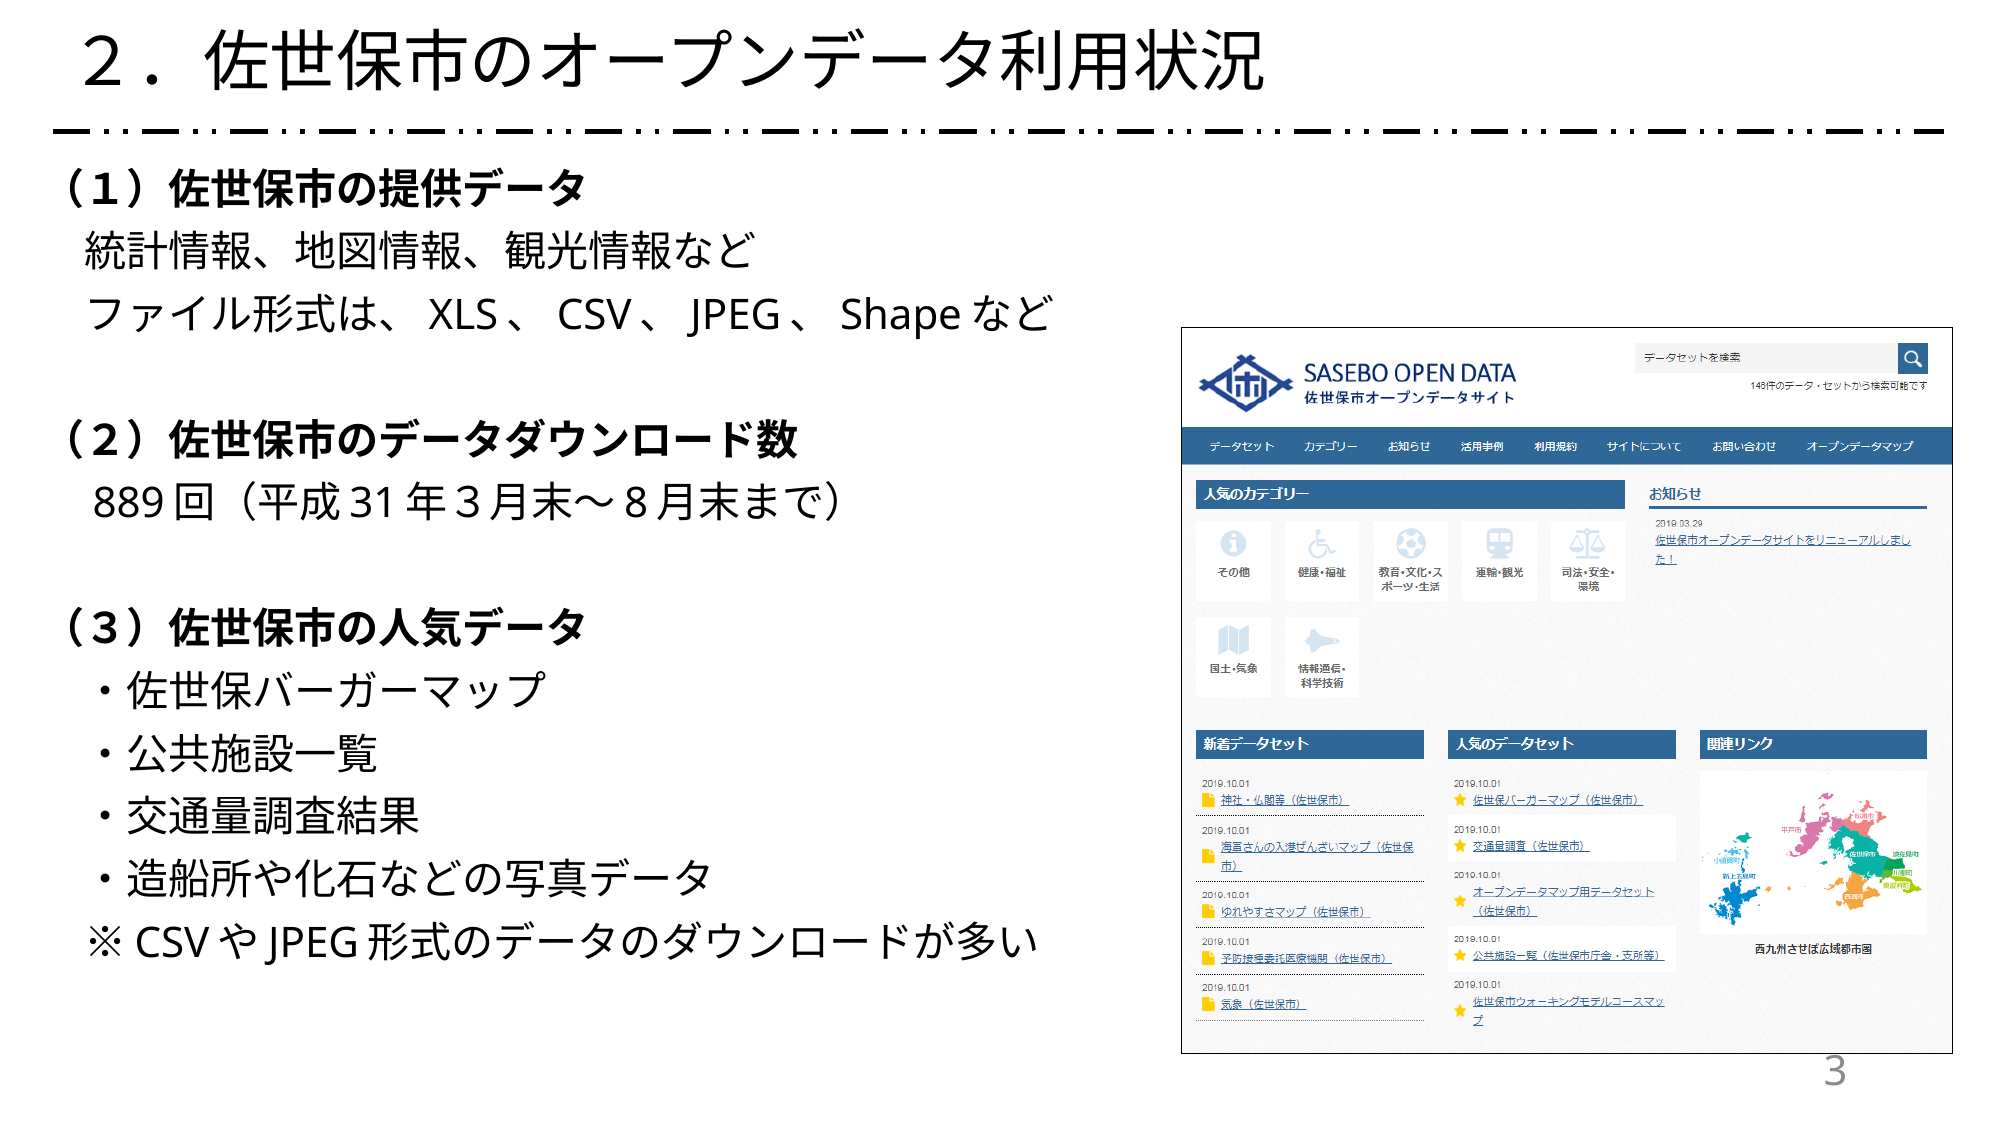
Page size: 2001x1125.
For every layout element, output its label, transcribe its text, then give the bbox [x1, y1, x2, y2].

picture [1181, 327, 1953, 1054]
text_box ２．佐世保市のオープンデータ利用状況 [54, 25, 1946, 103]
slide_number 3 [1412, 1054, 1863, 1103]
list （１）佐世保市の提供データ 統計情報、地図情報、観光情報など ファイル形式は、XLS、CSV、JPEG、Shapeなど （２）佐世保市のデータダウンロード数 889回（平成31年３月末～8月末まで） （３）佐世保市の人気データ ・佐世保バーガーマップ ・公共施設一覧 ・交通量調査結果 ・造船所や化石などの写真データ ※CSVやJPEG形式のデータのダウンロードが多い [27, 160, 1945, 1043]
